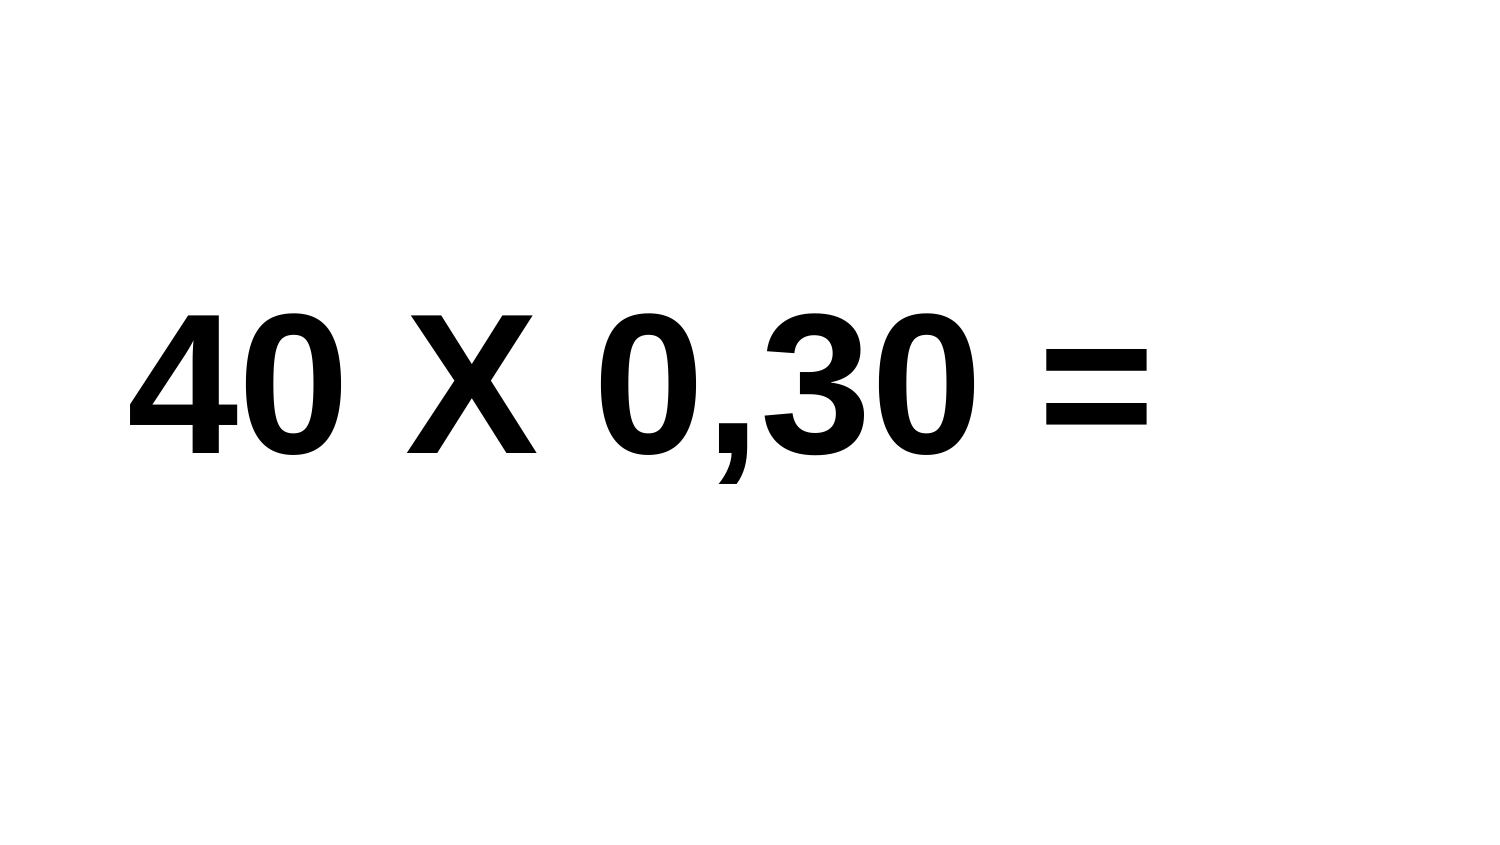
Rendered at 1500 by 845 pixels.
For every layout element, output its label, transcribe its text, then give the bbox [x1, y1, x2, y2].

text_box 40 X 0,30 = [112, 318, 1388, 509]
